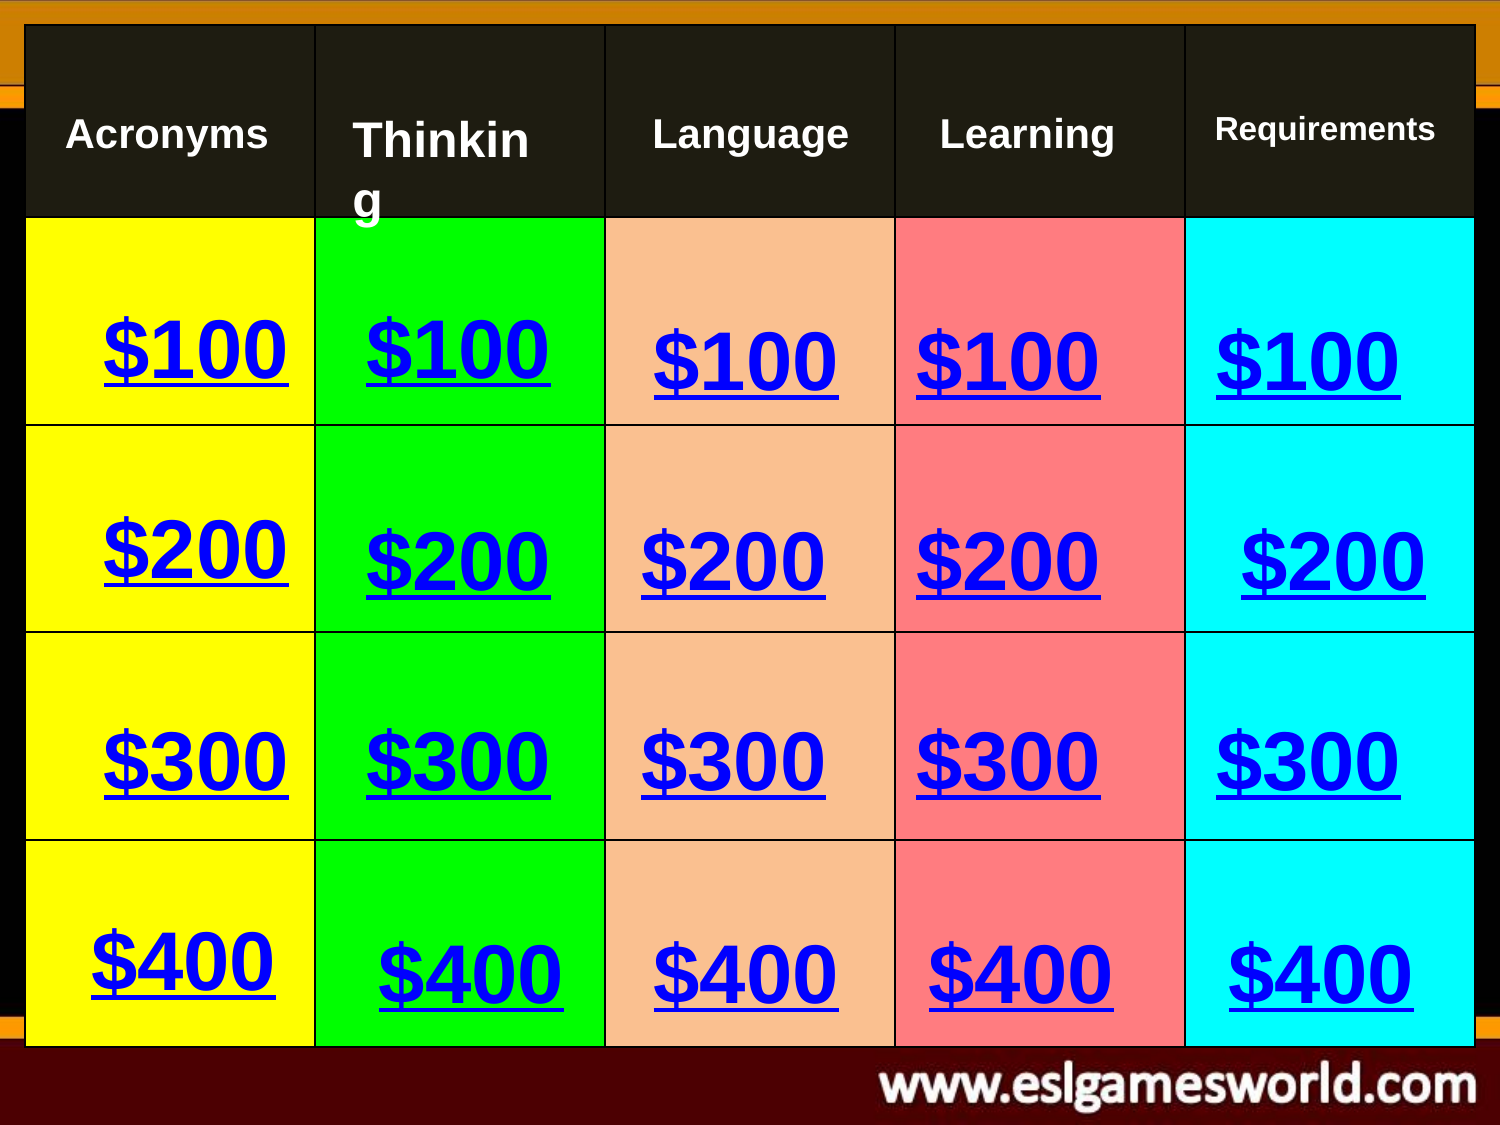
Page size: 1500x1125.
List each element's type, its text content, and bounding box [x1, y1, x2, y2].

text_box Thinking [337, 99, 575, 235]
table_header [26, 26, 314, 216]
table_cell [1186, 633, 1474, 839]
table_header [606, 26, 894, 216]
text_box $100 [1201, 299, 1417, 415]
text_box $400 [363, 912, 579, 1028]
table_cell [606, 426, 894, 631]
text_box $300 [901, 699, 1117, 815]
table_cell [26, 841, 314, 1046]
table_cell [606, 218, 894, 424]
table_cell [316, 841, 604, 1046]
table_cell [896, 841, 1184, 1046]
text_box $300 [88, 699, 304, 815]
table_cell [606, 633, 894, 839]
table_cell [896, 426, 1184, 631]
text_box Acronyms [49, 99, 288, 165]
table_header [316, 26, 604, 216]
text_box Learning [924, 99, 1163, 165]
text_box $400 [1213, 912, 1429, 1028]
text_box $300 [351, 699, 567, 815]
text_box $400 [913, 912, 1129, 1028]
text_box $200 [1226, 500, 1442, 615]
text_box $400 [638, 912, 854, 1028]
table_cell [896, 633, 1184, 839]
text_box $200 [901, 500, 1117, 615]
text_box $100 [901, 299, 1117, 415]
table_cell [26, 218, 314, 424]
text_box $400 [76, 900, 292, 1015]
table_cell [316, 426, 604, 631]
text_box $200 [88, 487, 304, 603]
table_cell [1186, 426, 1474, 631]
table_cell [1186, 841, 1474, 1046]
table_cell [1186, 218, 1474, 424]
text_box $200 [626, 500, 842, 615]
table_cell [316, 218, 604, 424]
table_cell [26, 426, 314, 631]
picture [0, 0, 1500, 1125]
table_header [896, 26, 1184, 216]
text_box Requirements [1200, 99, 1463, 155]
table_cell [896, 218, 1184, 424]
text_box $100 [351, 287, 567, 403]
text_box $100 [88, 287, 304, 403]
text_box $200 [351, 500, 567, 615]
table_cell [606, 841, 894, 1046]
text_box $300 [626, 699, 842, 815]
table_cell [316, 633, 604, 839]
table_cell [26, 633, 314, 839]
text_box $100 [638, 299, 854, 415]
text_box Language [637, 99, 875, 165]
text_box $300 [1201, 699, 1417, 815]
table_header [1186, 26, 1474, 216]
